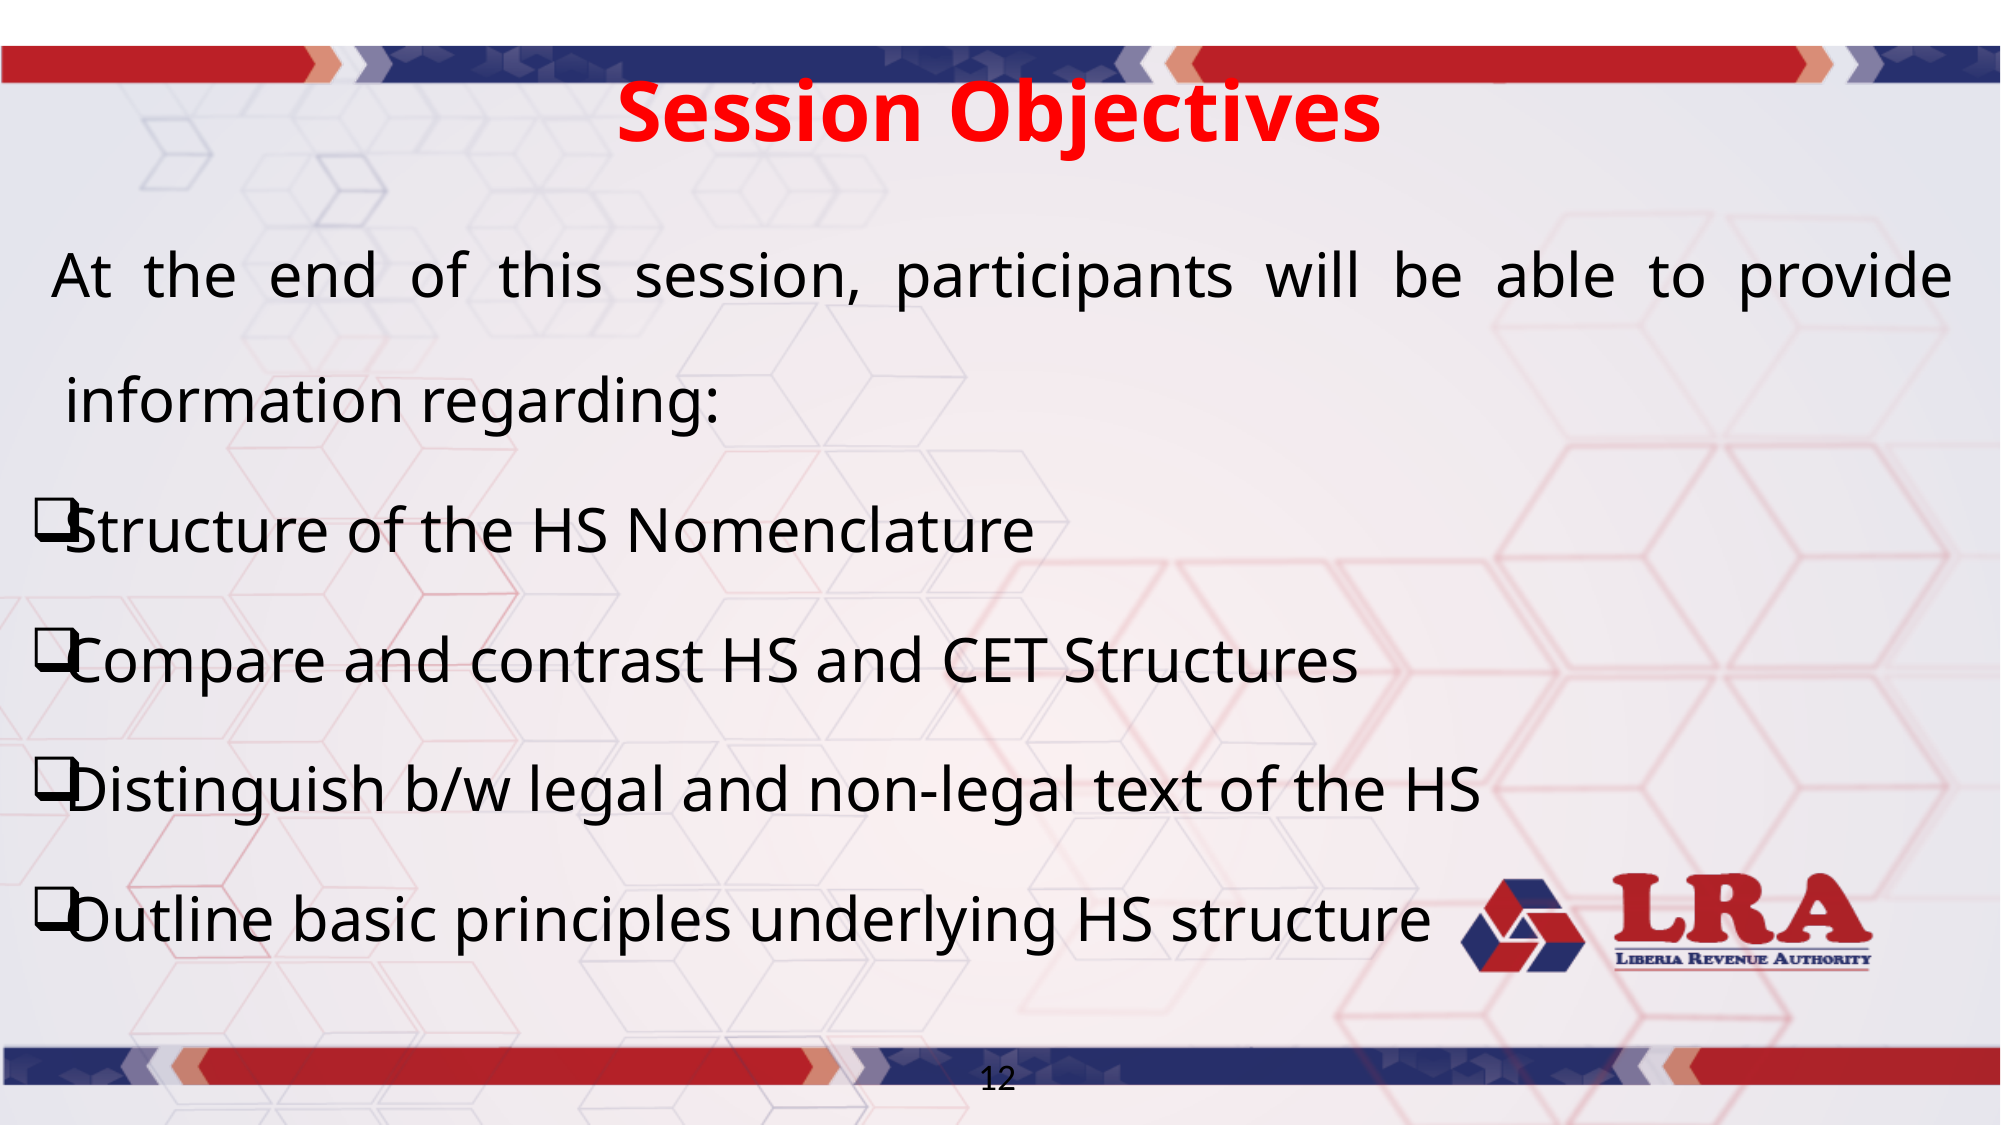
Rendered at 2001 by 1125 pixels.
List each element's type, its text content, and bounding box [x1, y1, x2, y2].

text_box 12 [963, 1045, 1044, 1106]
list At the end of this session, participants will be able to provide information regarding: Structure of the HS Nomenclature Compare and contrast HS and CET Structures Distinguish b/w legal and non-legal text of the HS Outline basic principles underlying HS structure [14, 177, 1972, 1046]
picture [0, 0, 2001, 1125]
title Session Objectives [137, 50, 1863, 177]
